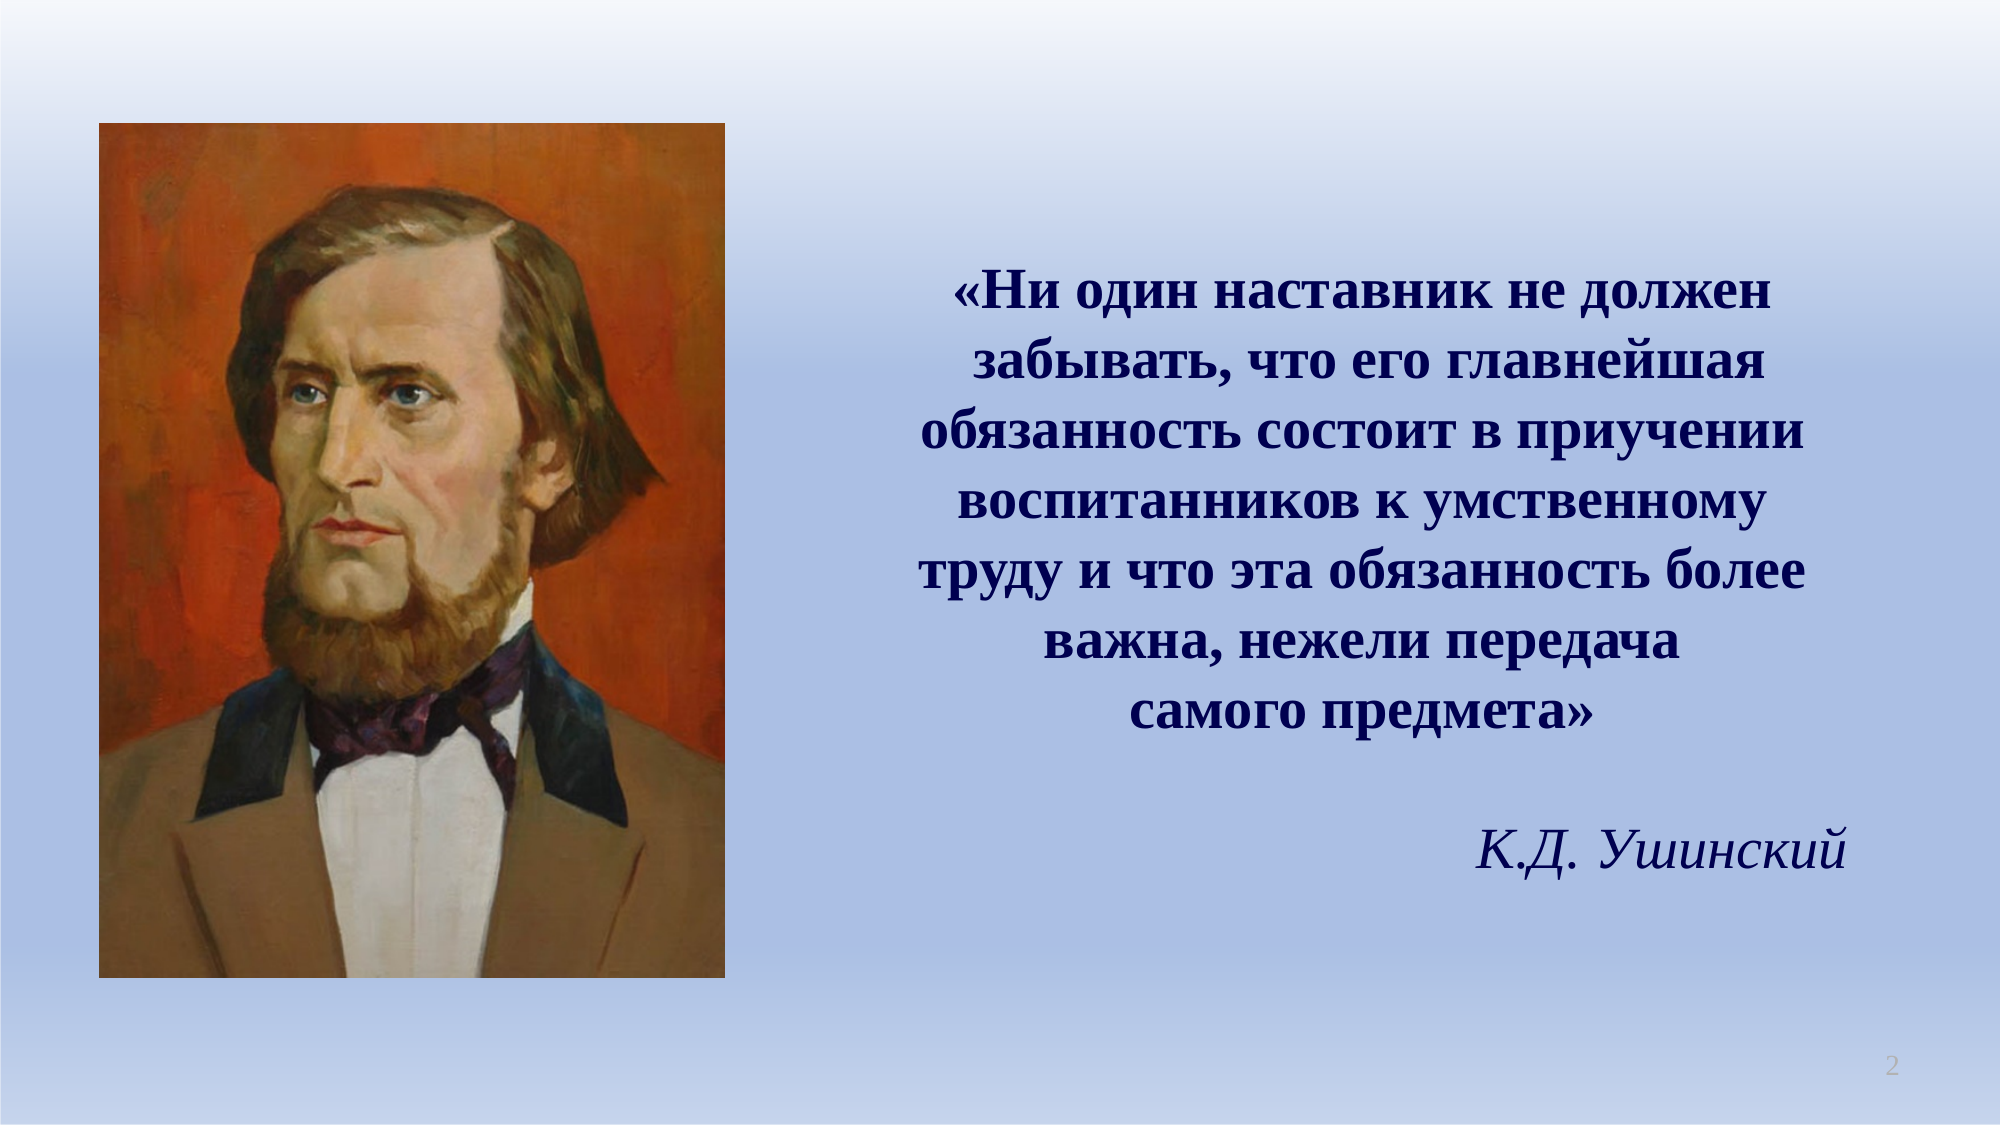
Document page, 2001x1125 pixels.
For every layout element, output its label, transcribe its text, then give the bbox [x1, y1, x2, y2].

list «Ни один наставник не должен забывать, что его главнейшая обязанность состоит в приучении воспитанников к умственному труду и что эта обязанность более важна, нежели передача самого предмета» К.Д. Ушинский [862, 249, 1863, 950]
picture [0, 0, 2000, 1125]
slide_number 2 [1440, 1046, 1900, 1103]
